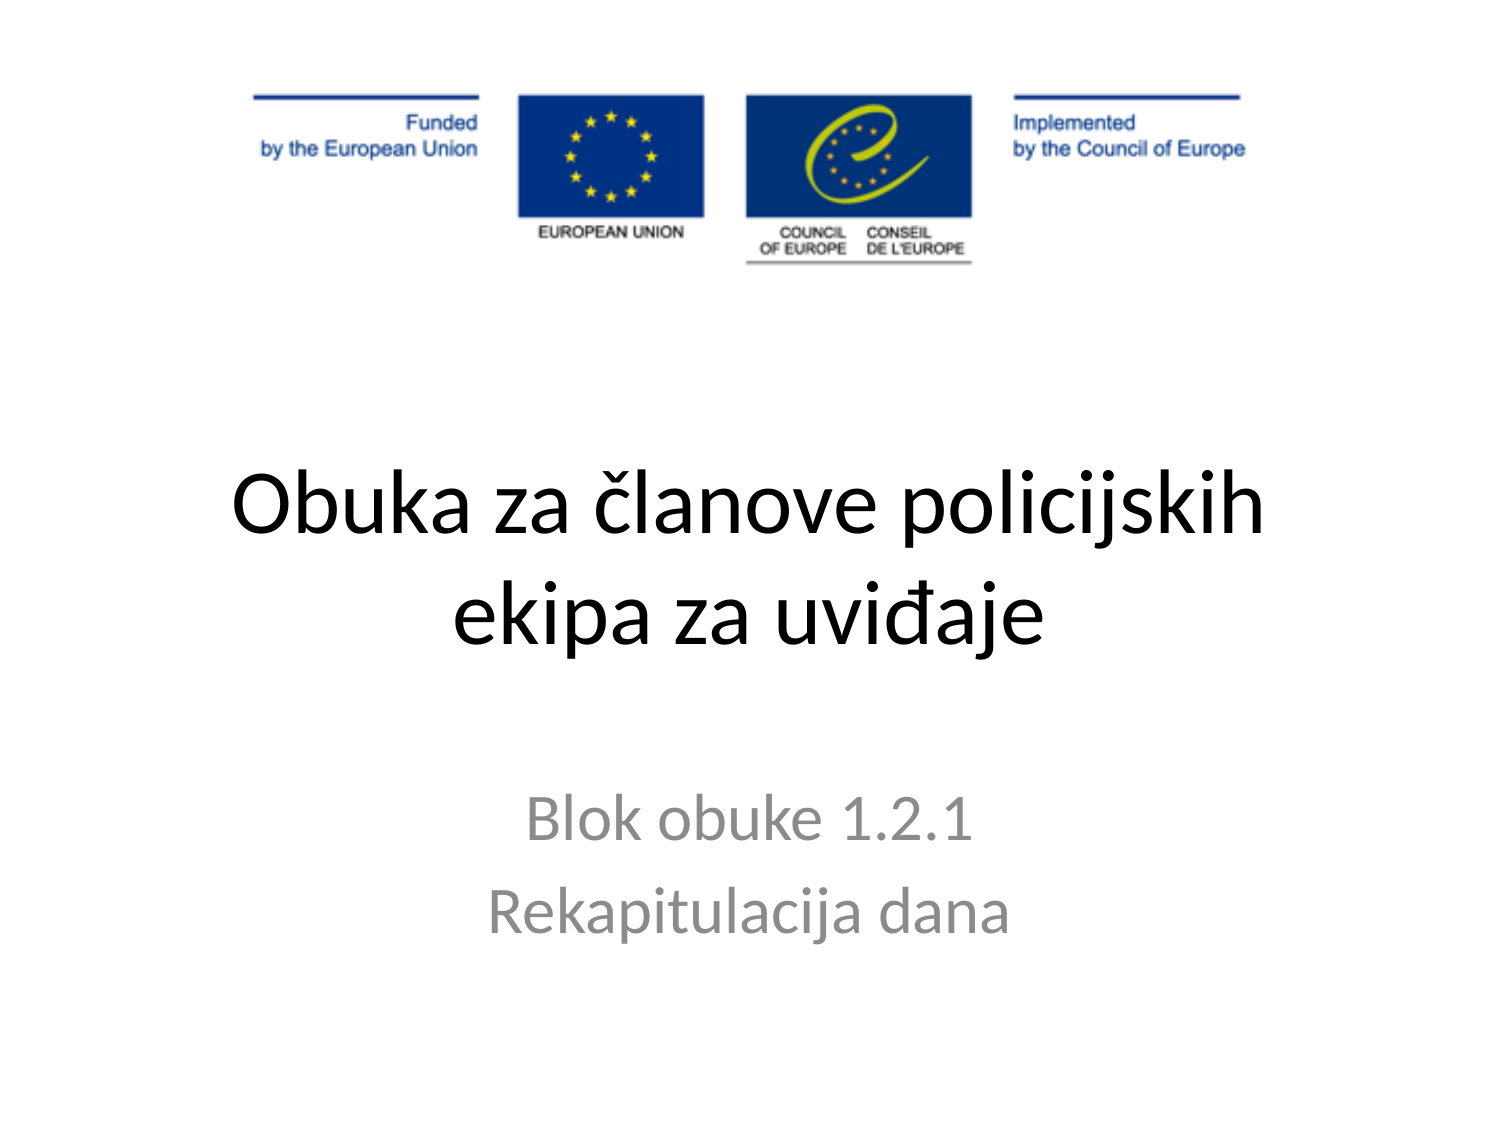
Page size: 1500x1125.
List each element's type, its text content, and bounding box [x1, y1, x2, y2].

picture [248, 90, 1252, 273]
title Obuka za članove policijskih ekipa za uviđaje [112, 349, 1388, 756]
subtitle Blok obuke 1.2.1 Rekapitulacija dana [225, 766, 1275, 1054]
